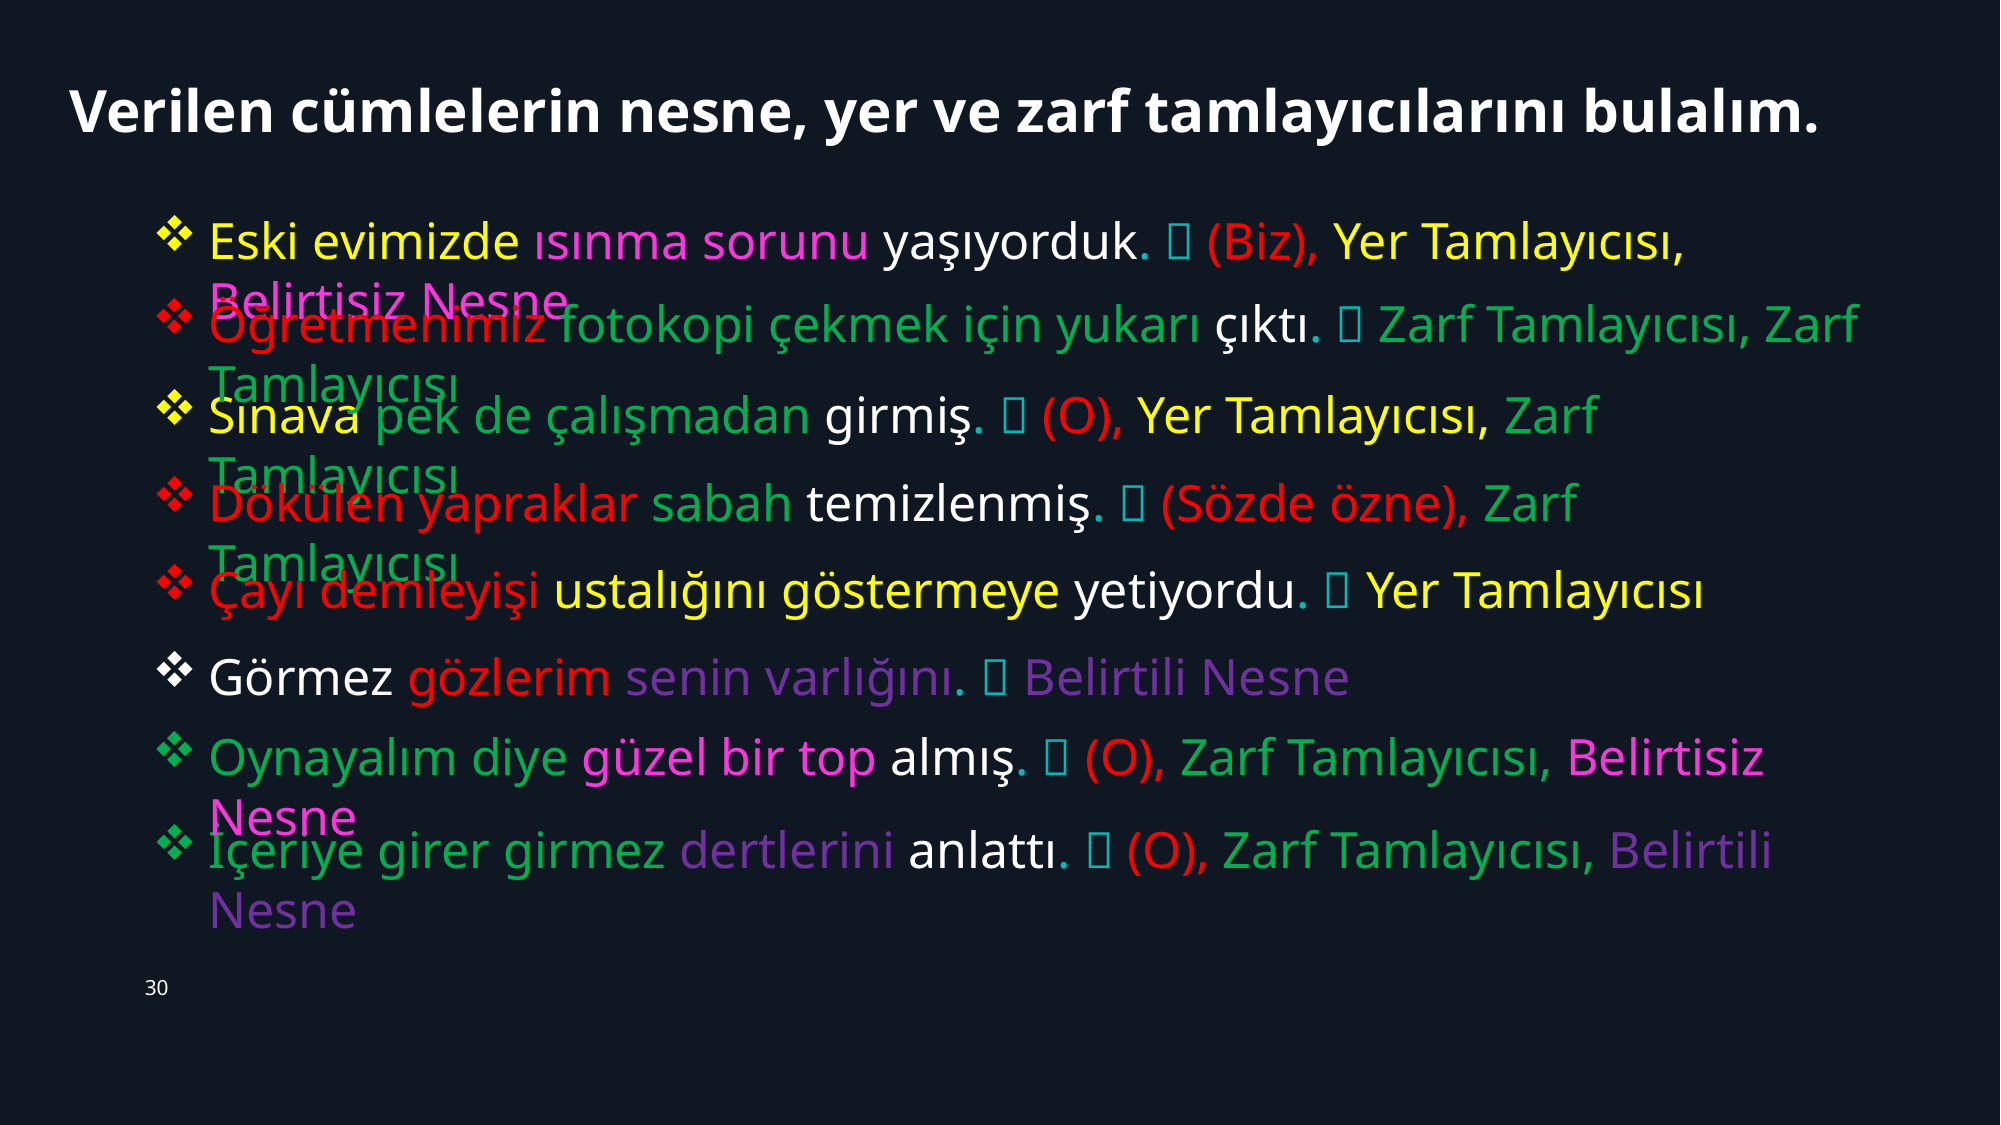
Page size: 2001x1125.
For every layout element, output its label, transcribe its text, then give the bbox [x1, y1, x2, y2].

text_box Görmez gözlerim senin varlığını.  Belirtili Nesne [137, 638, 1750, 713]
text_box Dökülen yapraklar sabah temizlenmiş.  (Sözde özne), Zarf Tamlayıcısı [137, 463, 1750, 550]
text_box İçeriye girer girmez dertlerini anlattı.  (O), Zarf Tamlayıcısı, Belirtili Nesne [137, 854, 1882, 946]
text_box Çayı demleyişi ustalığını göstermeye yetiyordu.  Yer Tamlayıcısı [137, 550, 1750, 626]
text_box Sınava pek de çalışmadan girmiş.  (O), Yer Tamlayıcısı, Zarf Tamlayıcısı [137, 420, 1750, 463]
slide_number 30 [127, 964, 186, 1014]
text_box Oynayalım diye güzel bir top almış.  (O), Zarf Tamlayıcısı, Belirtisiz Nesne [137, 718, 1921, 854]
text_box Eski evimizde ısınma sorunu yaşıyorduk.  (Biz), Yer Tamlayıcısı, Belirtisiz Nesne [137, 202, 1882, 284]
text_box Öğretmenimiz fotokopi çekmek için yukarı çıktı.  Zarf Tamlayıcısı, Zarf Tamlayıcısı [137, 284, 1952, 420]
title Verilen cümlelerin nesne, yer ve zarf tamlayıcılarını bulalım. [54, 59, 1937, 167]
